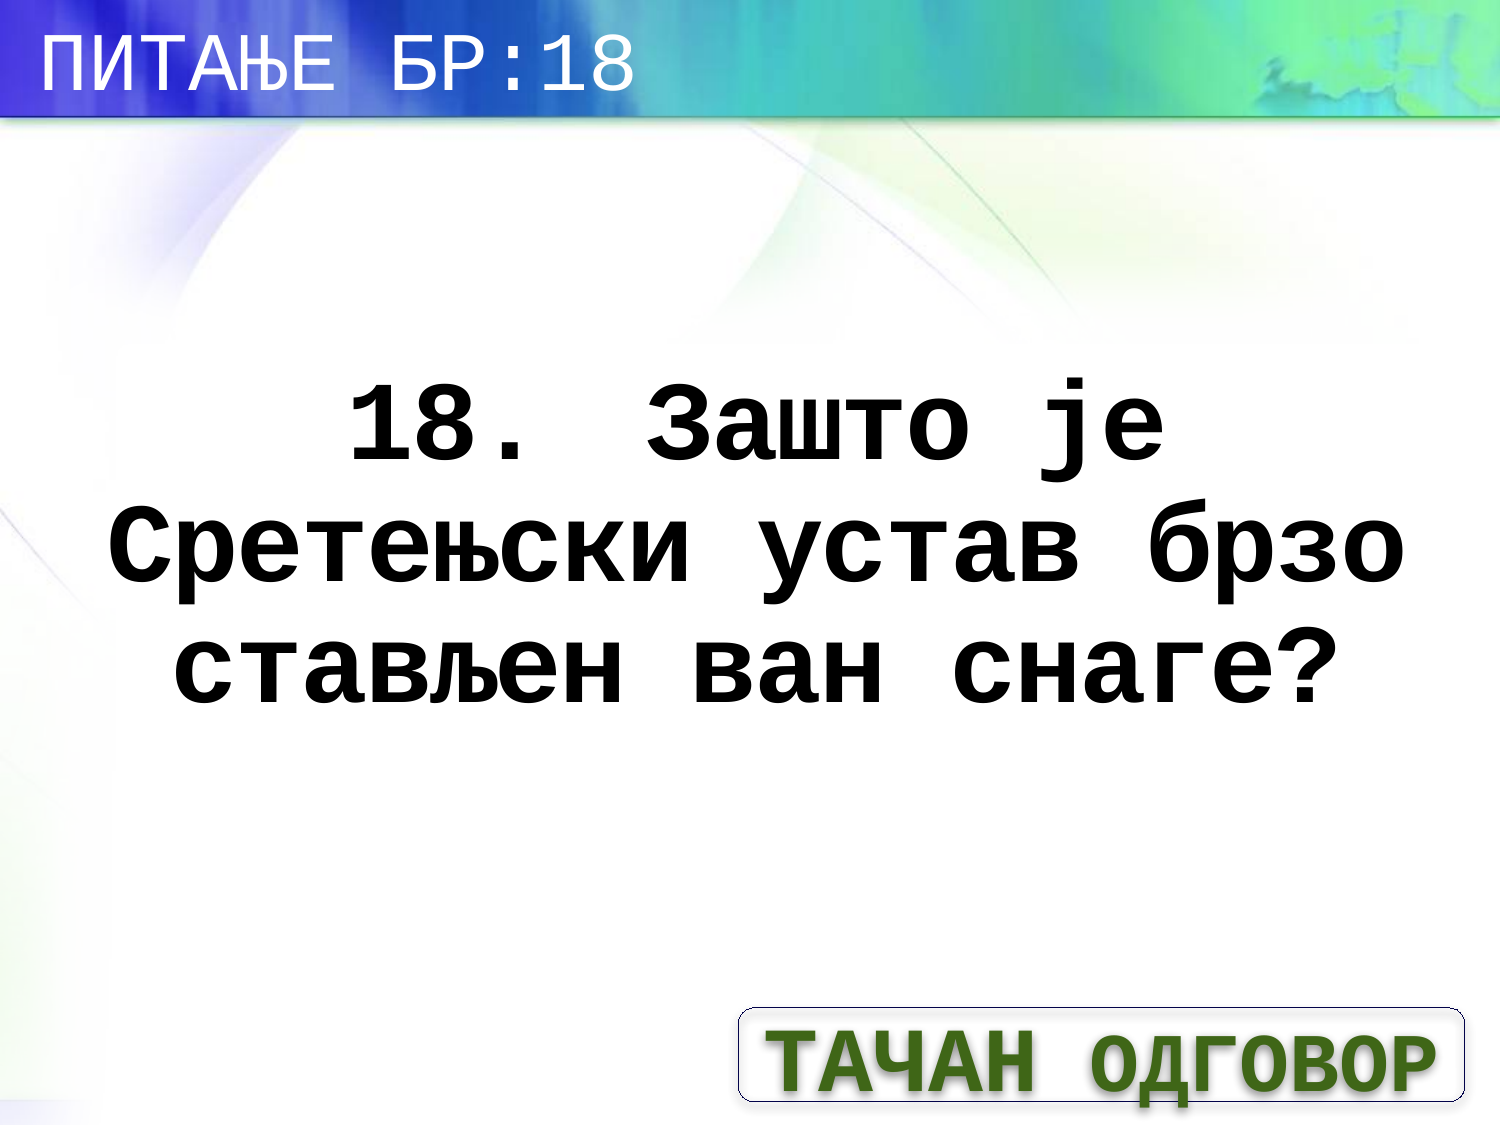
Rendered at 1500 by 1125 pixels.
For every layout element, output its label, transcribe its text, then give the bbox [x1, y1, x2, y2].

text_box ПИТАЊЕ БР:18 [23, 0, 692, 115]
title 18. Зашто је Сретењски устав брзо стављен ван снаге? [46, 175, 1465, 915]
picture [0, 0, 1500, 1125]
text_box ТАЧАН ОДГОВОР [738, 1007, 1465, 1102]
